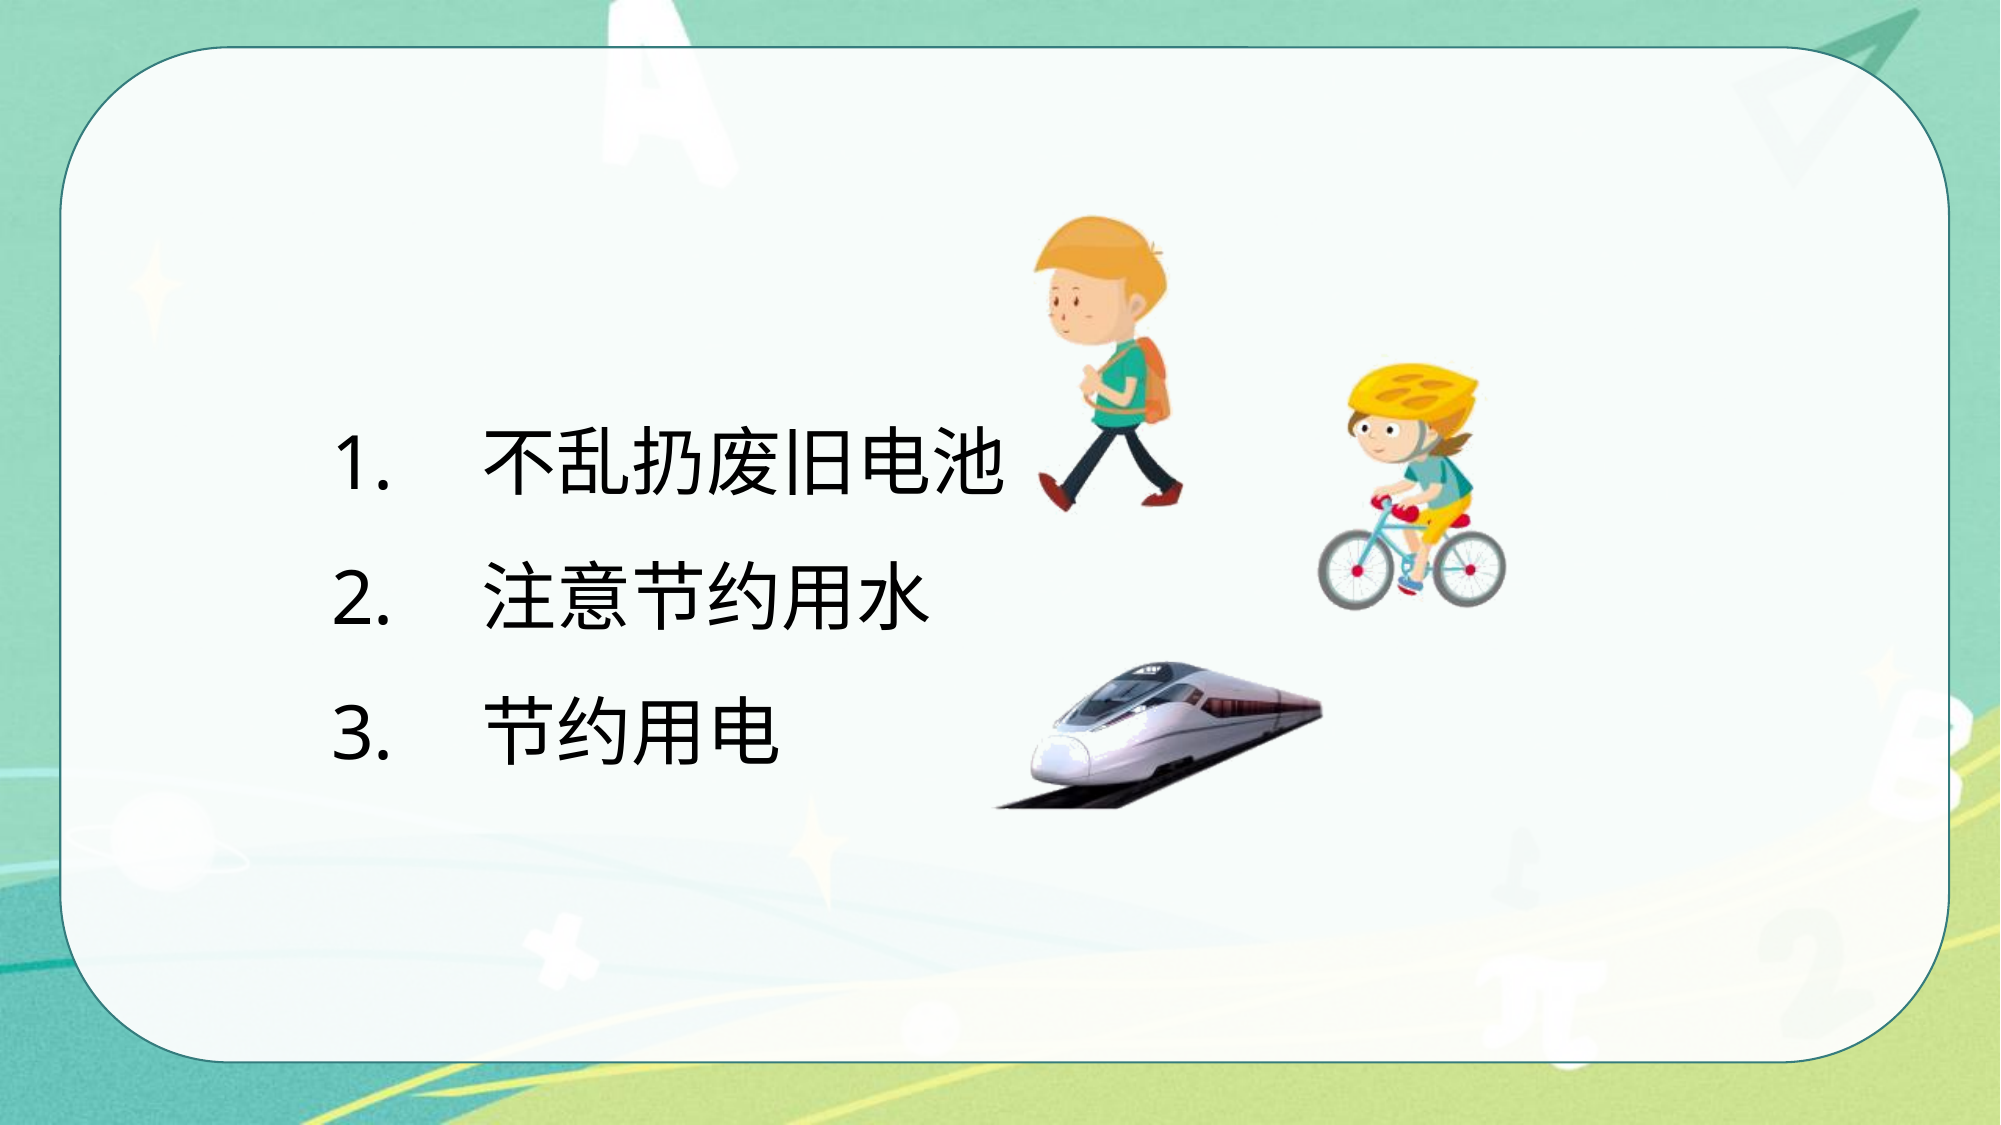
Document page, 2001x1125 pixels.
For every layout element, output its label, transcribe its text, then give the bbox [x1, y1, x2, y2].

picture [0, 0, 2000, 1125]
text_box 不乱扔废旧电池 注意节约用水 节约用电 [1330, 364, 1654, 781]
text_box 不乱扔废旧电池 注意节约用水 节约用电 [320, 364, 1273, 781]
